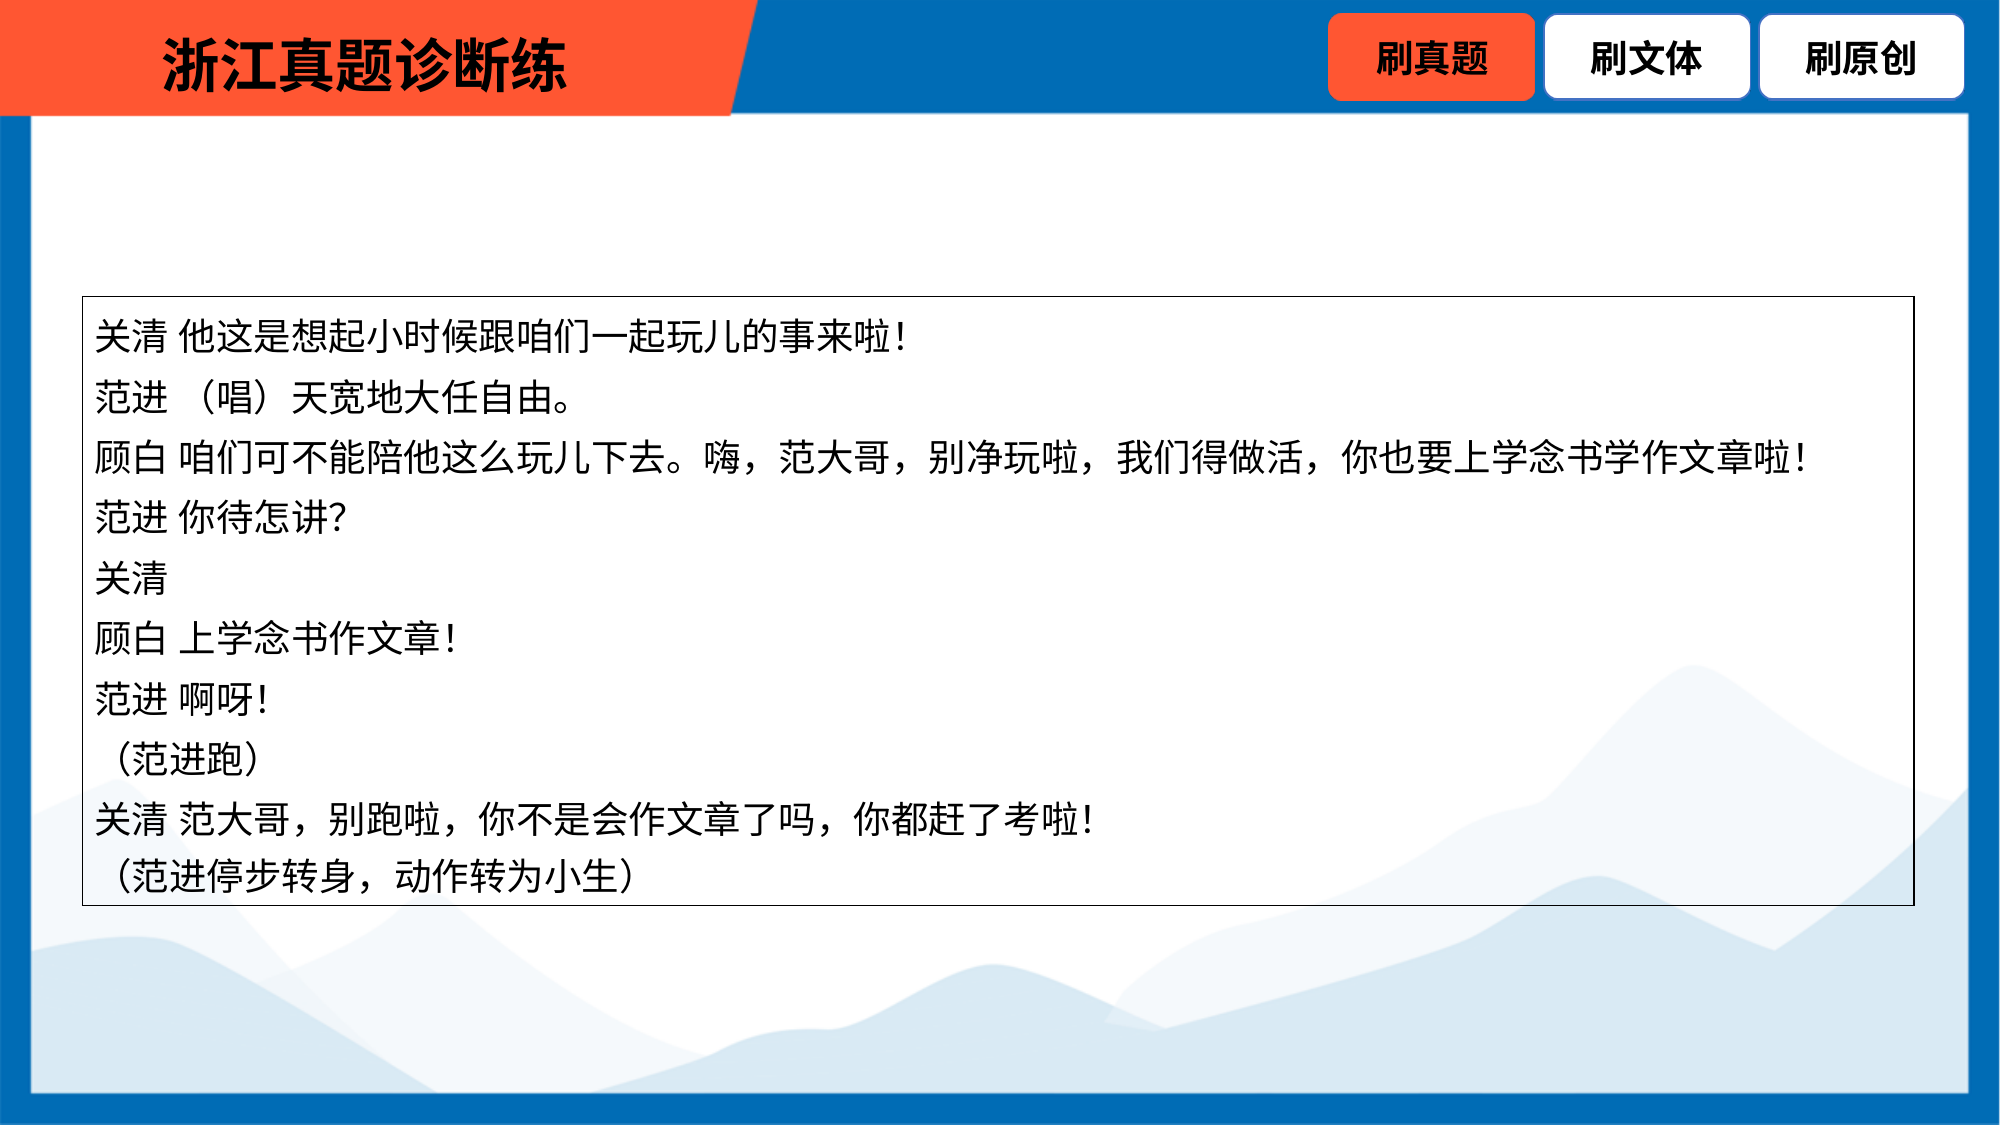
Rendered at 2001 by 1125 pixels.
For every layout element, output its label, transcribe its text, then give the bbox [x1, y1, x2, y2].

picture [0, 0, 2000, 1125]
table_header 关清 他这是想起小时候跟咱们一起玩儿的事来啦！ 范进 （唱）天宽地大任自由。 顾白 咱们可不能陪他这么玩儿下去。嗨，范大哥，别净玩啦，我们得做活，你也要上学念书学作文章啦！ 范进 你待怎讲？ 关清 顾白 上学念书作文章！ 范进 啊呀！ （范进跑） 关清 范大哥，别跑啦，你不是会作文章了吗，你都赶了考啦！ （范进停步转身，动作转为小生） [83, 297, 1913, 905]
